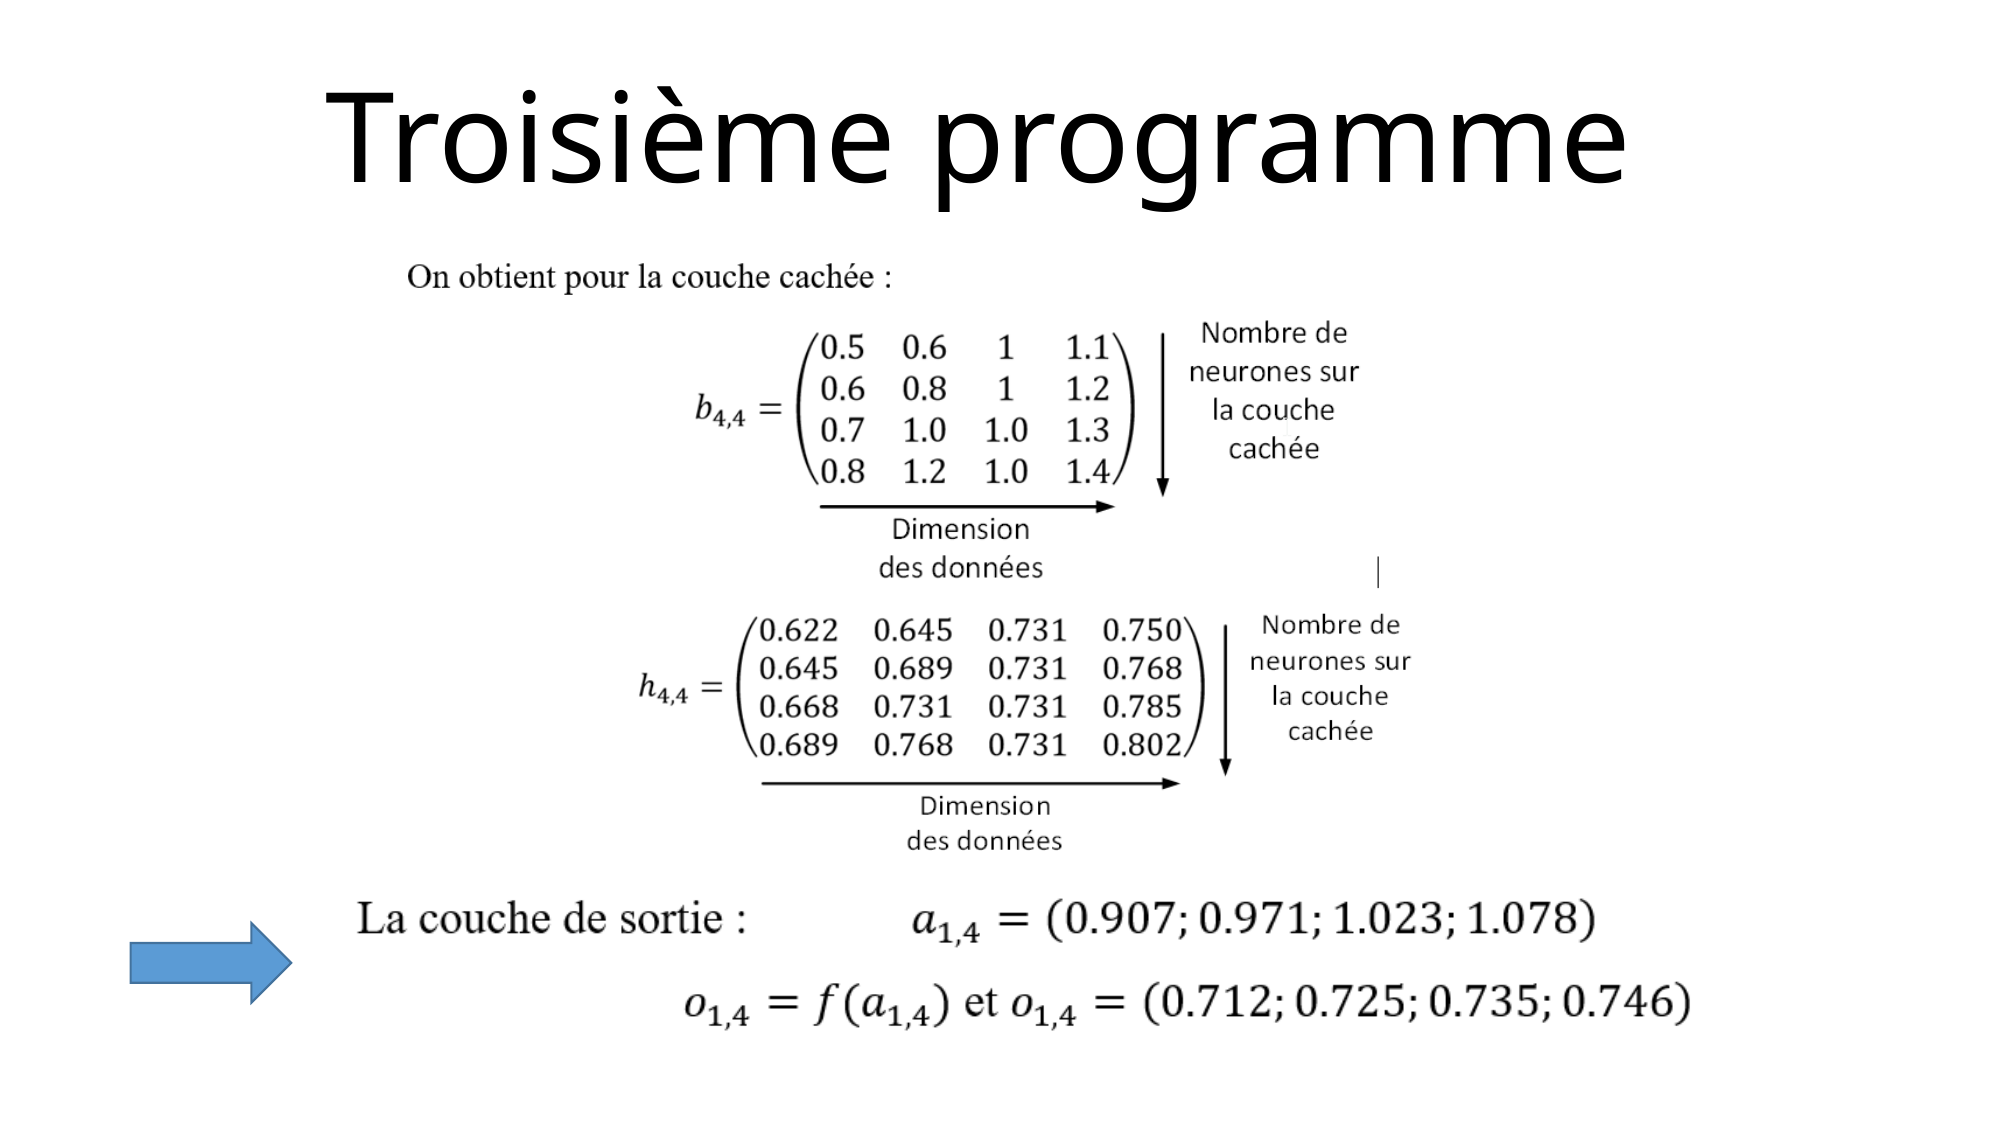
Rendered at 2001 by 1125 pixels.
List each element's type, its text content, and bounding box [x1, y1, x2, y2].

text_box [129, 920, 293, 1006]
picture [400, 254, 1492, 865]
picture [348, 877, 1726, 1049]
text_box Troisième programme [116, 0, 1842, 218]
